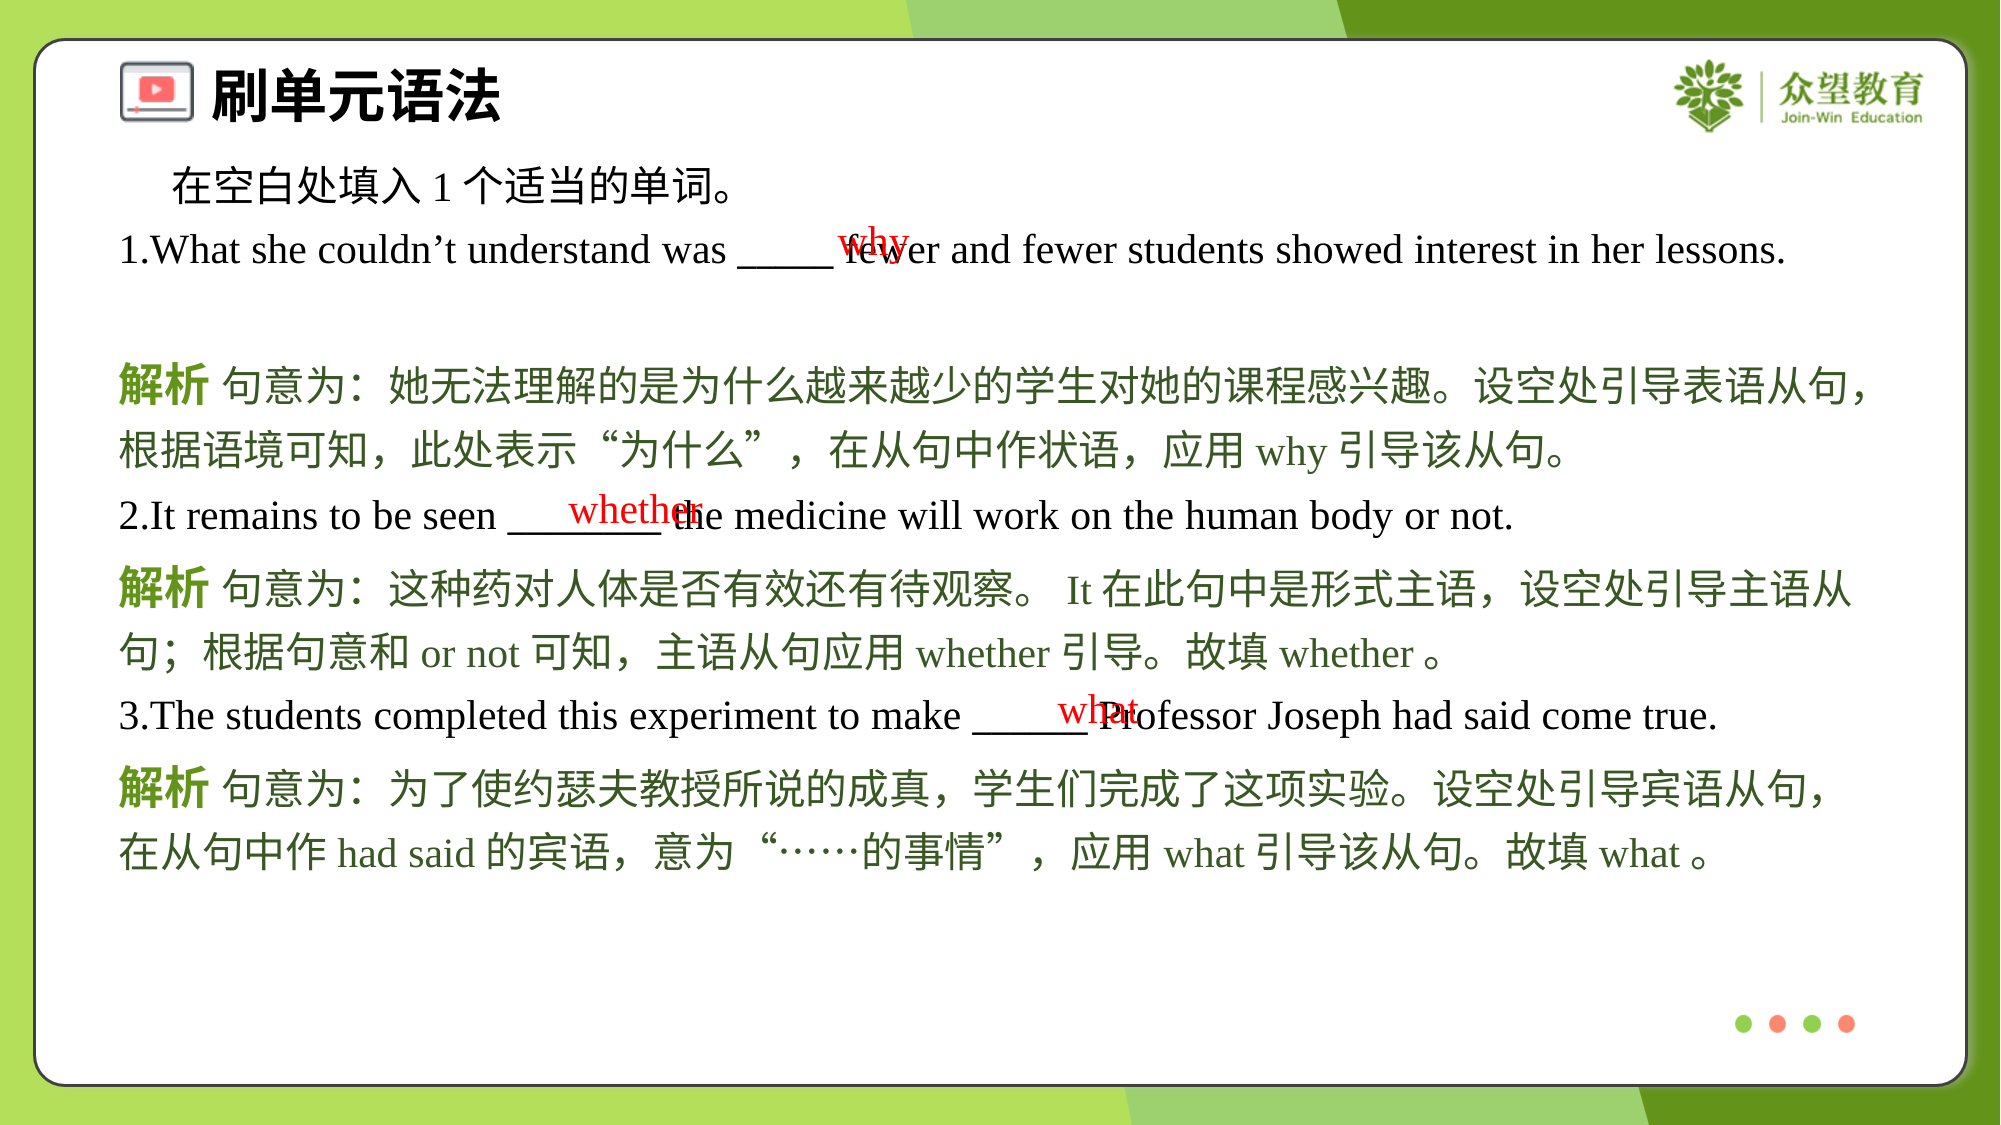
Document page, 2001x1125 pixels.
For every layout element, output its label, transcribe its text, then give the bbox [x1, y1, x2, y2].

text_box 解析 句意为：她无法理解的是为什么越来越少的学生对她的课程感兴趣。设空处引导表语从句，根据语境可知，此处表示“为什么”，在从句中作状语，应用why引导该从句。 [118, 342, 1883, 469]
text_box 3.The students completed this experiment to make ______ Professor Joseph had said come true. [118, 675, 1883, 733]
picture [0, 0, 2000, 1125]
text_box 2.It remains to be seen ________ the medicine will work on the human body or not. [118, 475, 1883, 533]
text_box 解析 句意为：为了使约瑟夫教授所说的成真，学生们完成了这项实验。设空处引导宾语从句，在从句中作had said的宾语，意为“……的事情”，应用what引导该从句。故填what。 [118, 744, 1883, 871]
text_box what [1053, 669, 1144, 727]
text_box 解析 句意为：这种药对人体是否有效还有待观察。It在此句中是形式主语，设空处引导主语从句；根据句意和or not可知，主语从句应用whether引导。故填whether。 [118, 544, 1883, 671]
text_box 在空白处填入1个适当的单词。 1.What she couldn’t understand was _____ fewer and fewer students showed interest in her lessons. [118, 146, 1883, 330]
text_box why [833, 201, 915, 259]
text_box whether [564, 469, 708, 527]
